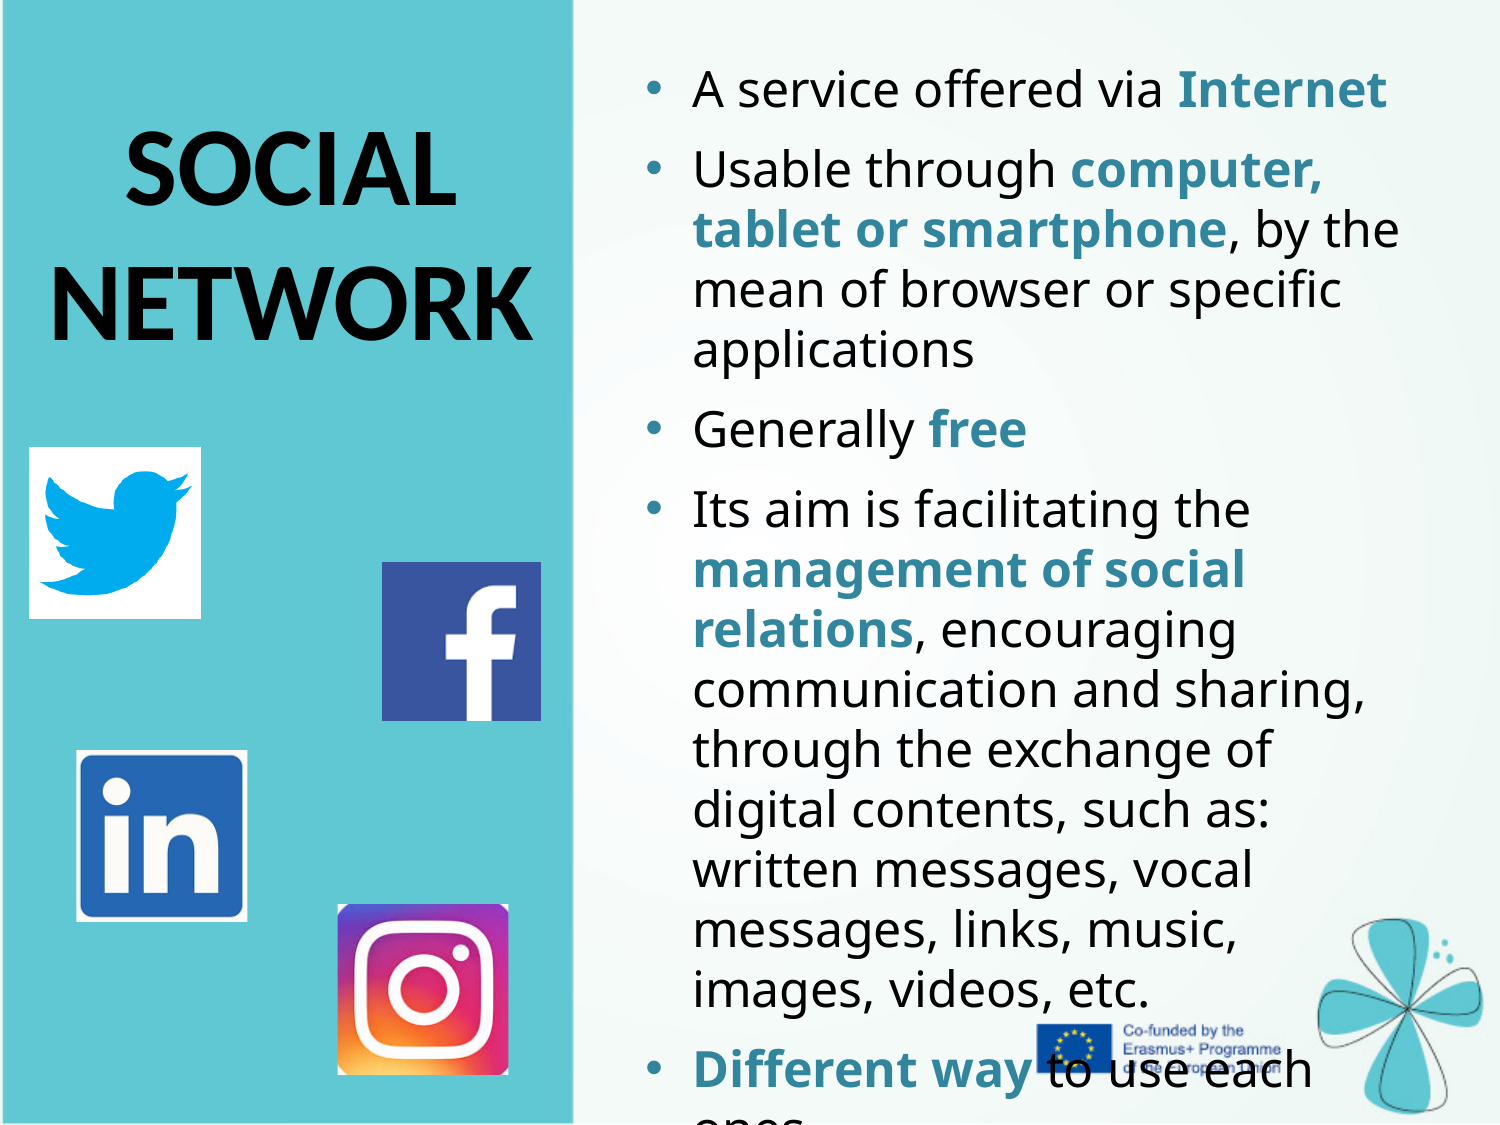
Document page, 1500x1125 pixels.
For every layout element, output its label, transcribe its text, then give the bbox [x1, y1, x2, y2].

text_box SOCIAL NETWORK [29, 85, 554, 370]
text_box A service offered via Internet Usable through computer, tablet or smartphone, by the mean of browser or specific applications Generally free Its aim is facilitating the management of social relations, encouraging communication and sharing, through the exchange of digital contents, such as: written messages, vocal messages, links, music, images, videos, etc. Different way to use each ones Different contents and characteristics [630, 49, 1436, 1125]
picture [0, 0, 1500, 1125]
